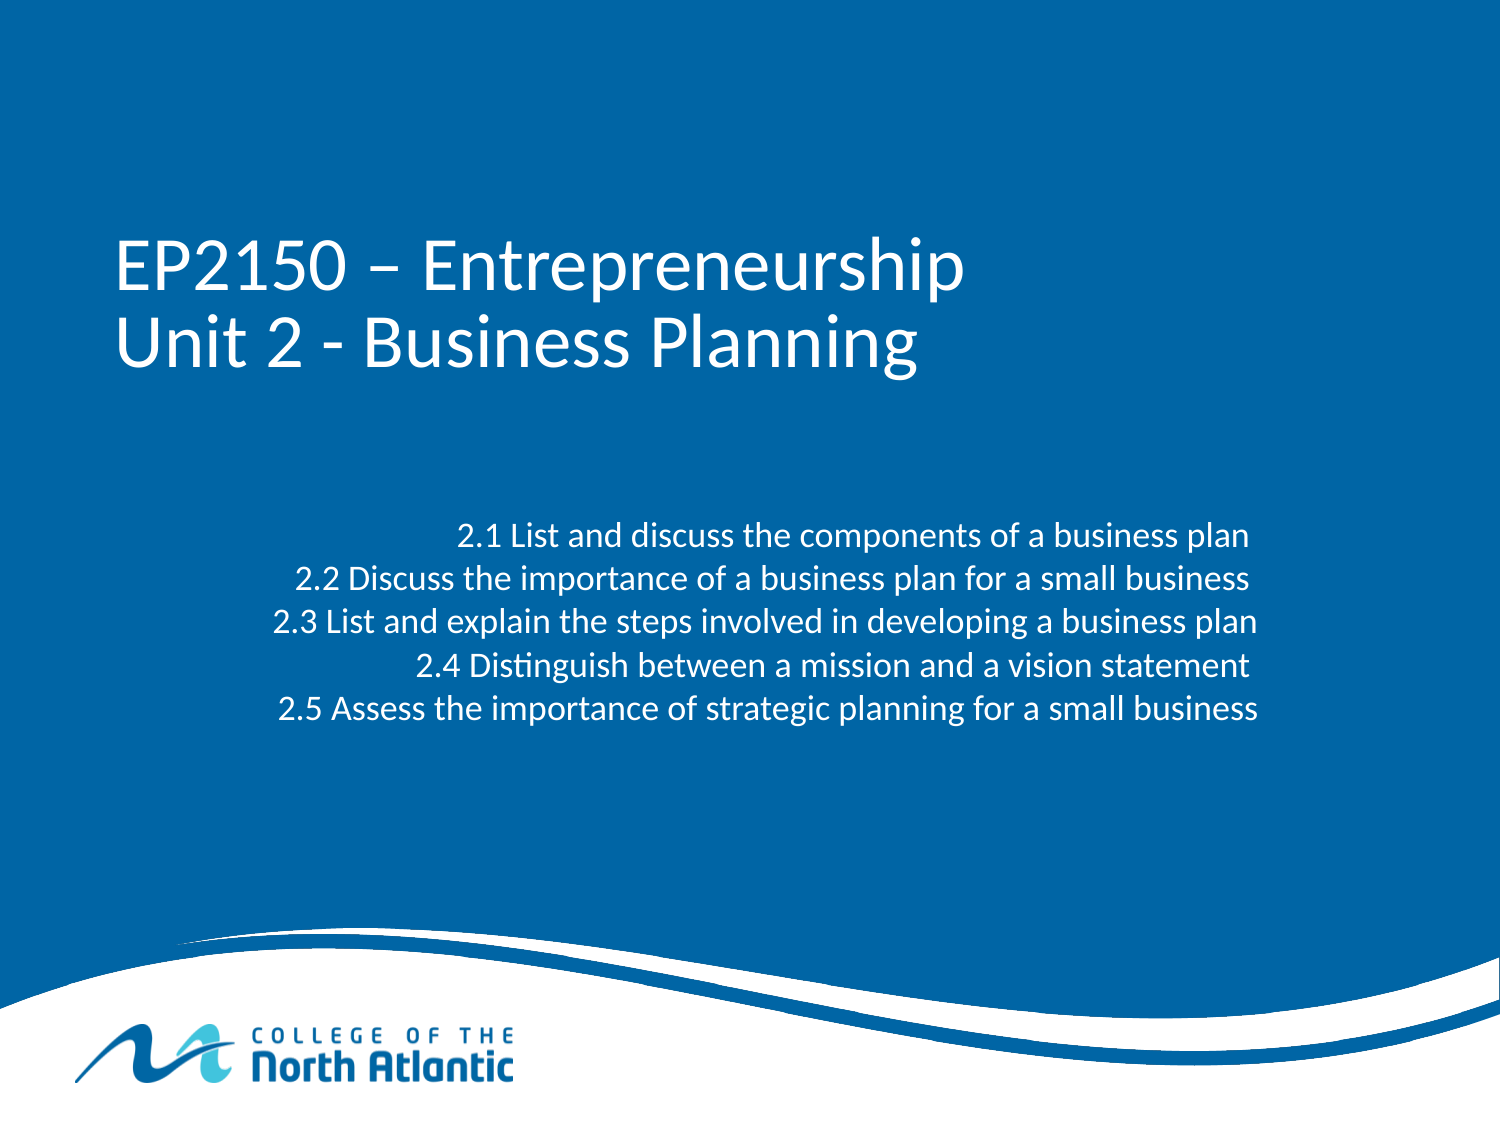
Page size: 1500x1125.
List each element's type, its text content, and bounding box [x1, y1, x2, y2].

subtitle 2.1 List and discuss the components of a business plan 2.2 Discuss the importance of a business plan for a small business 2.3 List and explain the steps involved in developing a business plan 2.4 Distinguish between a mission and a vision statement 2.5 Assess the importance of strategic planning for a small business [225, 513, 1275, 801]
picture [0, 928, 1500, 1125]
title EP2150 – Entrepreneurship Unit 2 - Business Planning [99, 224, 1375, 396]
